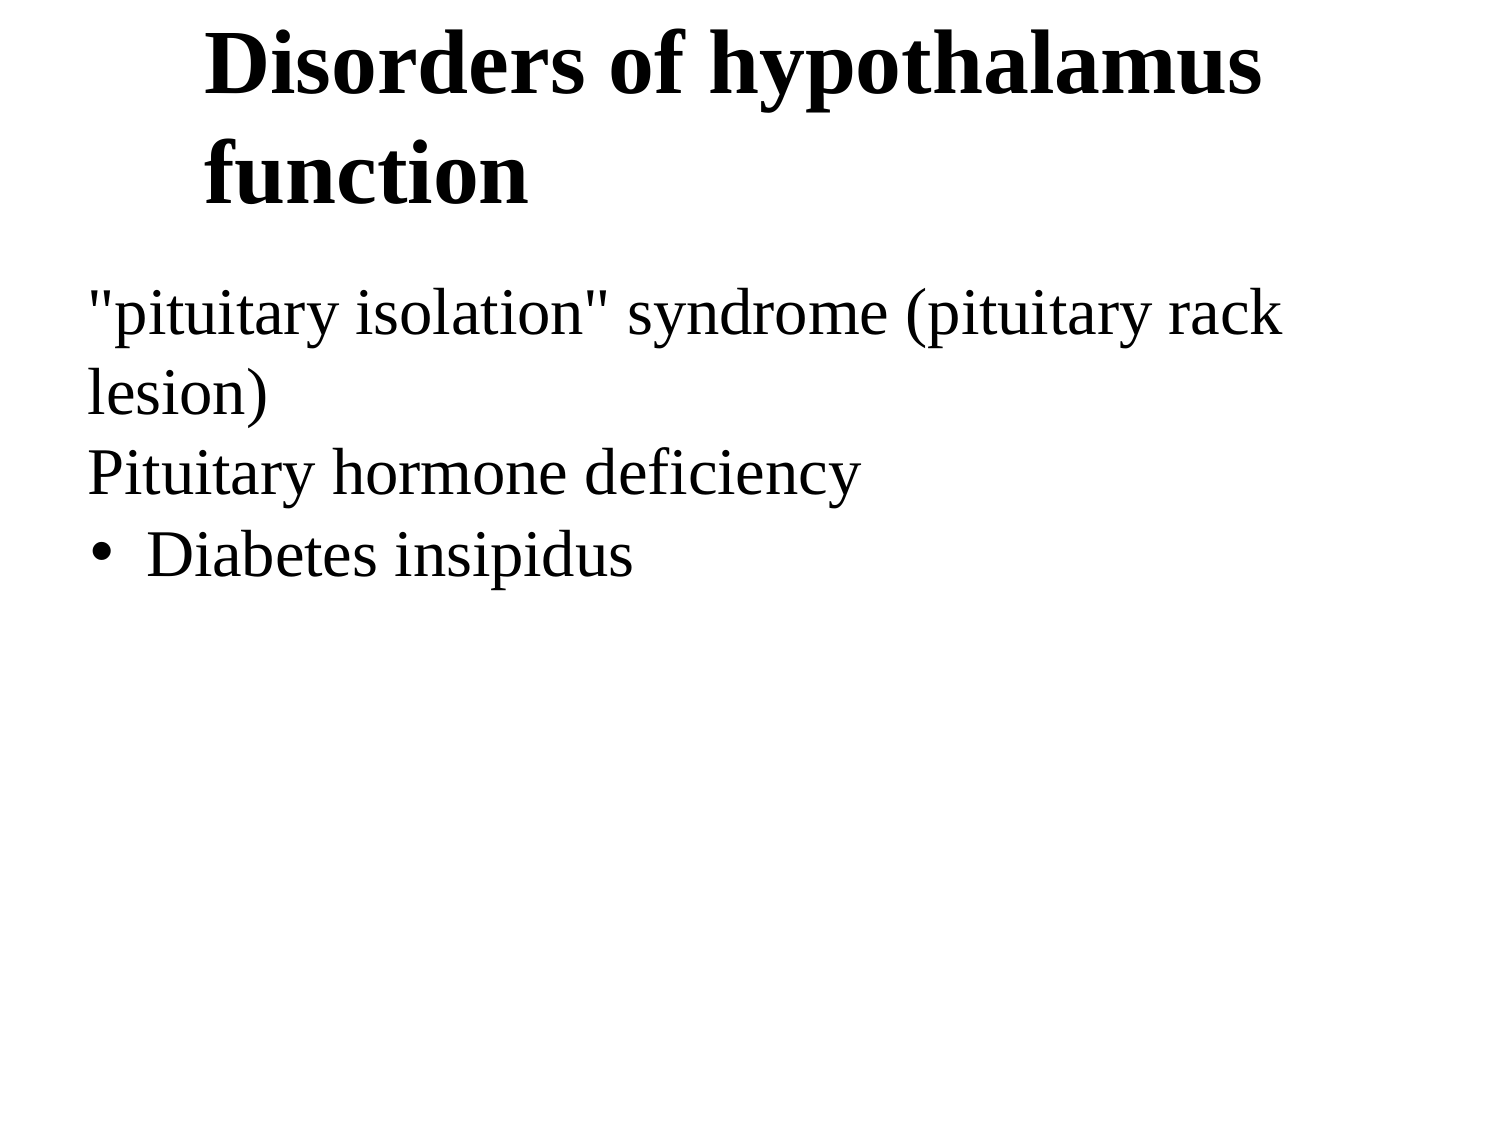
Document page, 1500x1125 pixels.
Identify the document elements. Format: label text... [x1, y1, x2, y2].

title Disorders of hypothalamus function [204, 0, 1322, 335]
text_box "pituitary isolation" syndrome (pituitary rack lesion) Pituitary hormone deficiency Diabetes insipidus [87, 265, 1294, 590]
